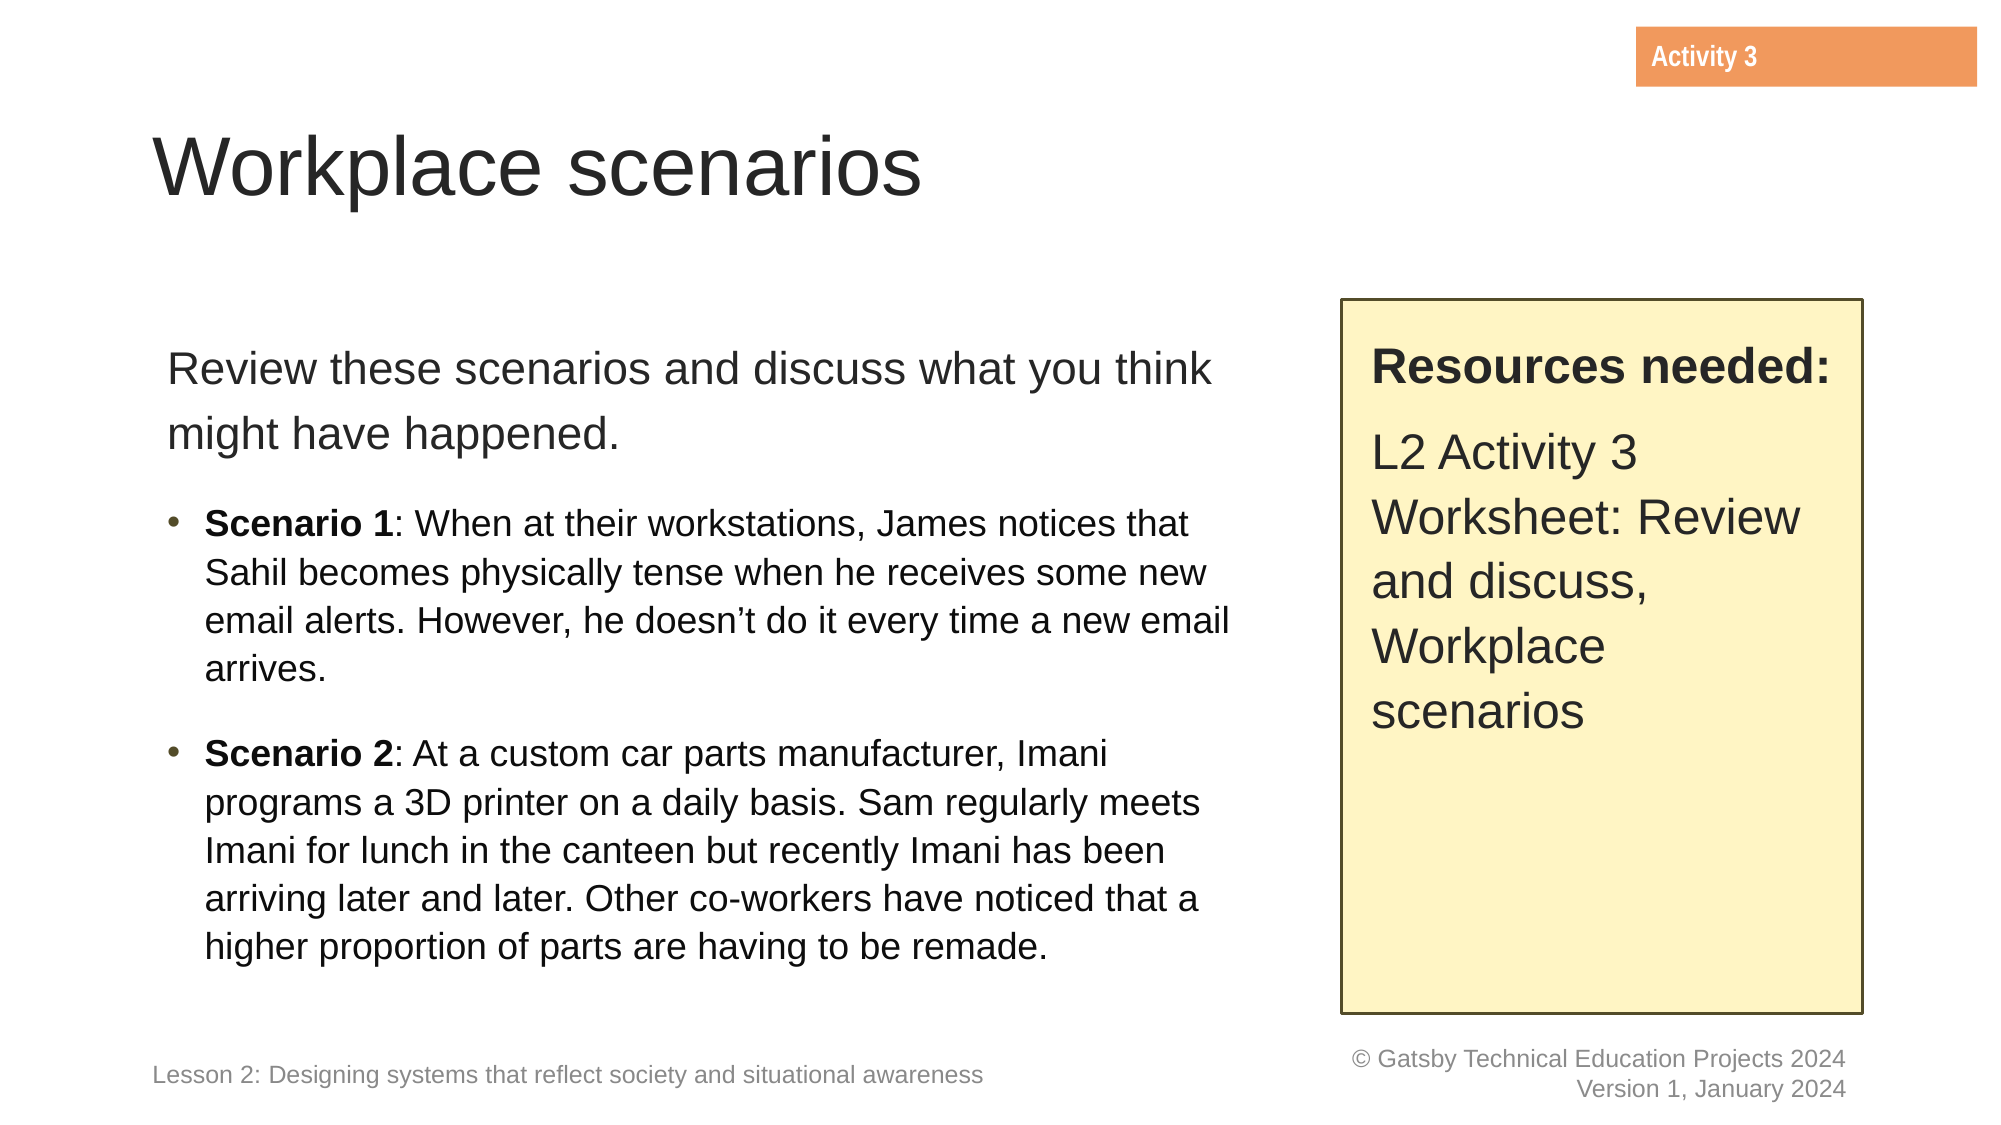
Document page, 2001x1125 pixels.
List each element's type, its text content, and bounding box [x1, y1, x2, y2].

title Workplace scenarios [137, 59, 1863, 278]
list Lesson 2: Designing systems that reflect society and situational awareness [137, 1042, 1024, 1103]
list Activity 3 [1636, 26, 1978, 87]
list Resources needed: L2 Activity 3 Worksheet: Review and discuss, Workplace scenarios [1340, 298, 1864, 1015]
list Review these scenarios and discuss what you think might have happened. Scenario 1: When at their workstations, James notices that Sahil becomes physically tense when he receives some new email alerts. However, he doesn’t do it every time a new email arrives. Scenario 2: At a custom car parts manufacturer, Imani programs a 3D printer on a daily basis. Sam regularly meets Imani for lunch in the canteen but recently Imani has been arriving later and later. Other co-workers have noticed that a higher proportion of parts are having to be remade. [137, 299, 1300, 1014]
